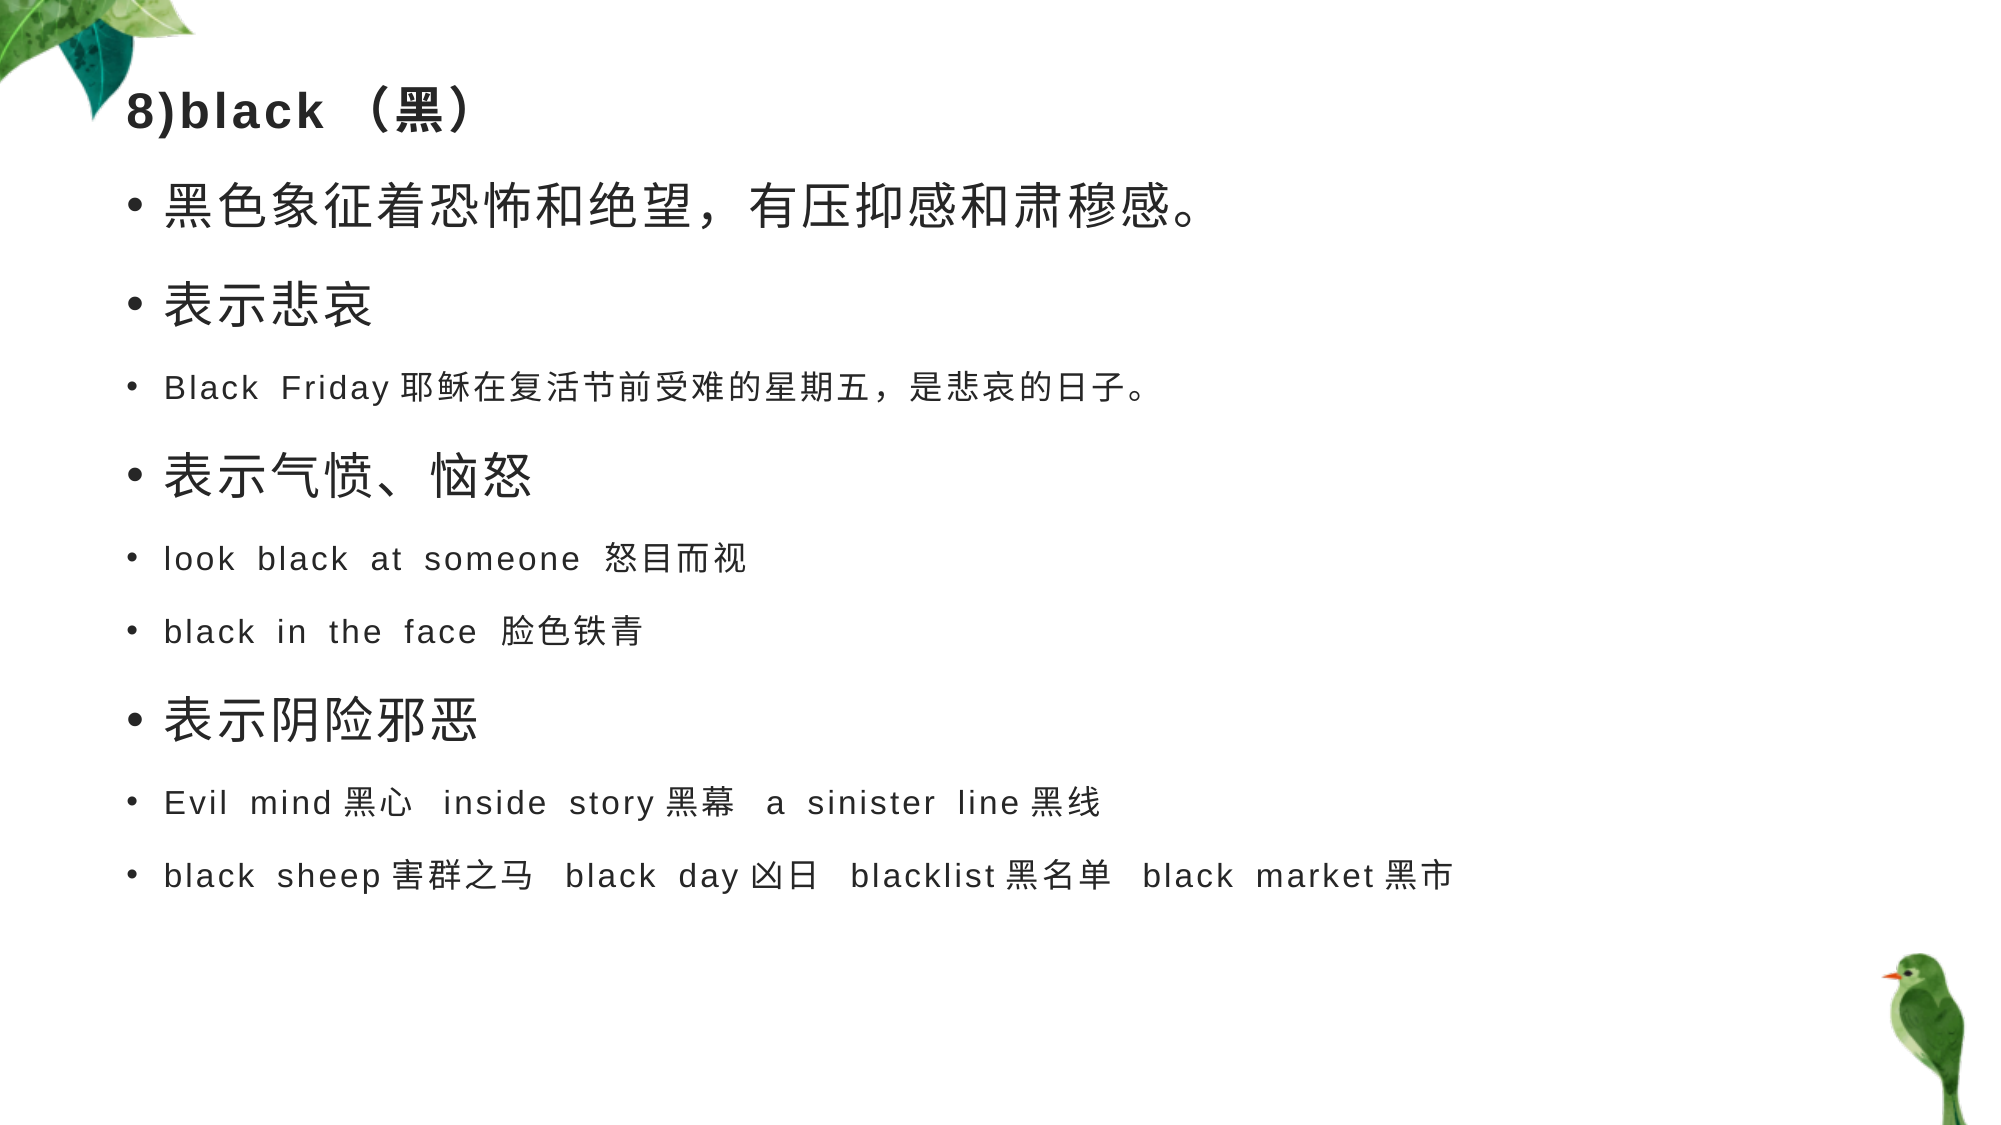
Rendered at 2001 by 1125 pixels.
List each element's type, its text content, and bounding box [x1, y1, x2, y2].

title 8)black（黑） [109, 72, 1891, 146]
list 黑色象征着恐怖和绝望，有压抑感和肃穆感。 表示悲哀 Black Friday耶稣在复活节前受难的星期五，是悲哀的日子。 表示气愤、恼怒 look black at someone 怒目而视 black in the face 脸色铁青 表示阴险邪恶 Evil mind黑心 inside story黑幕 a sinister line黑线 black sheep害群之马 black day凶日 blacklist黑名单 black market黑市 [109, 156, 1891, 1041]
picture [1881, 953, 1971, 1125]
picture [0, 0, 196, 122]
